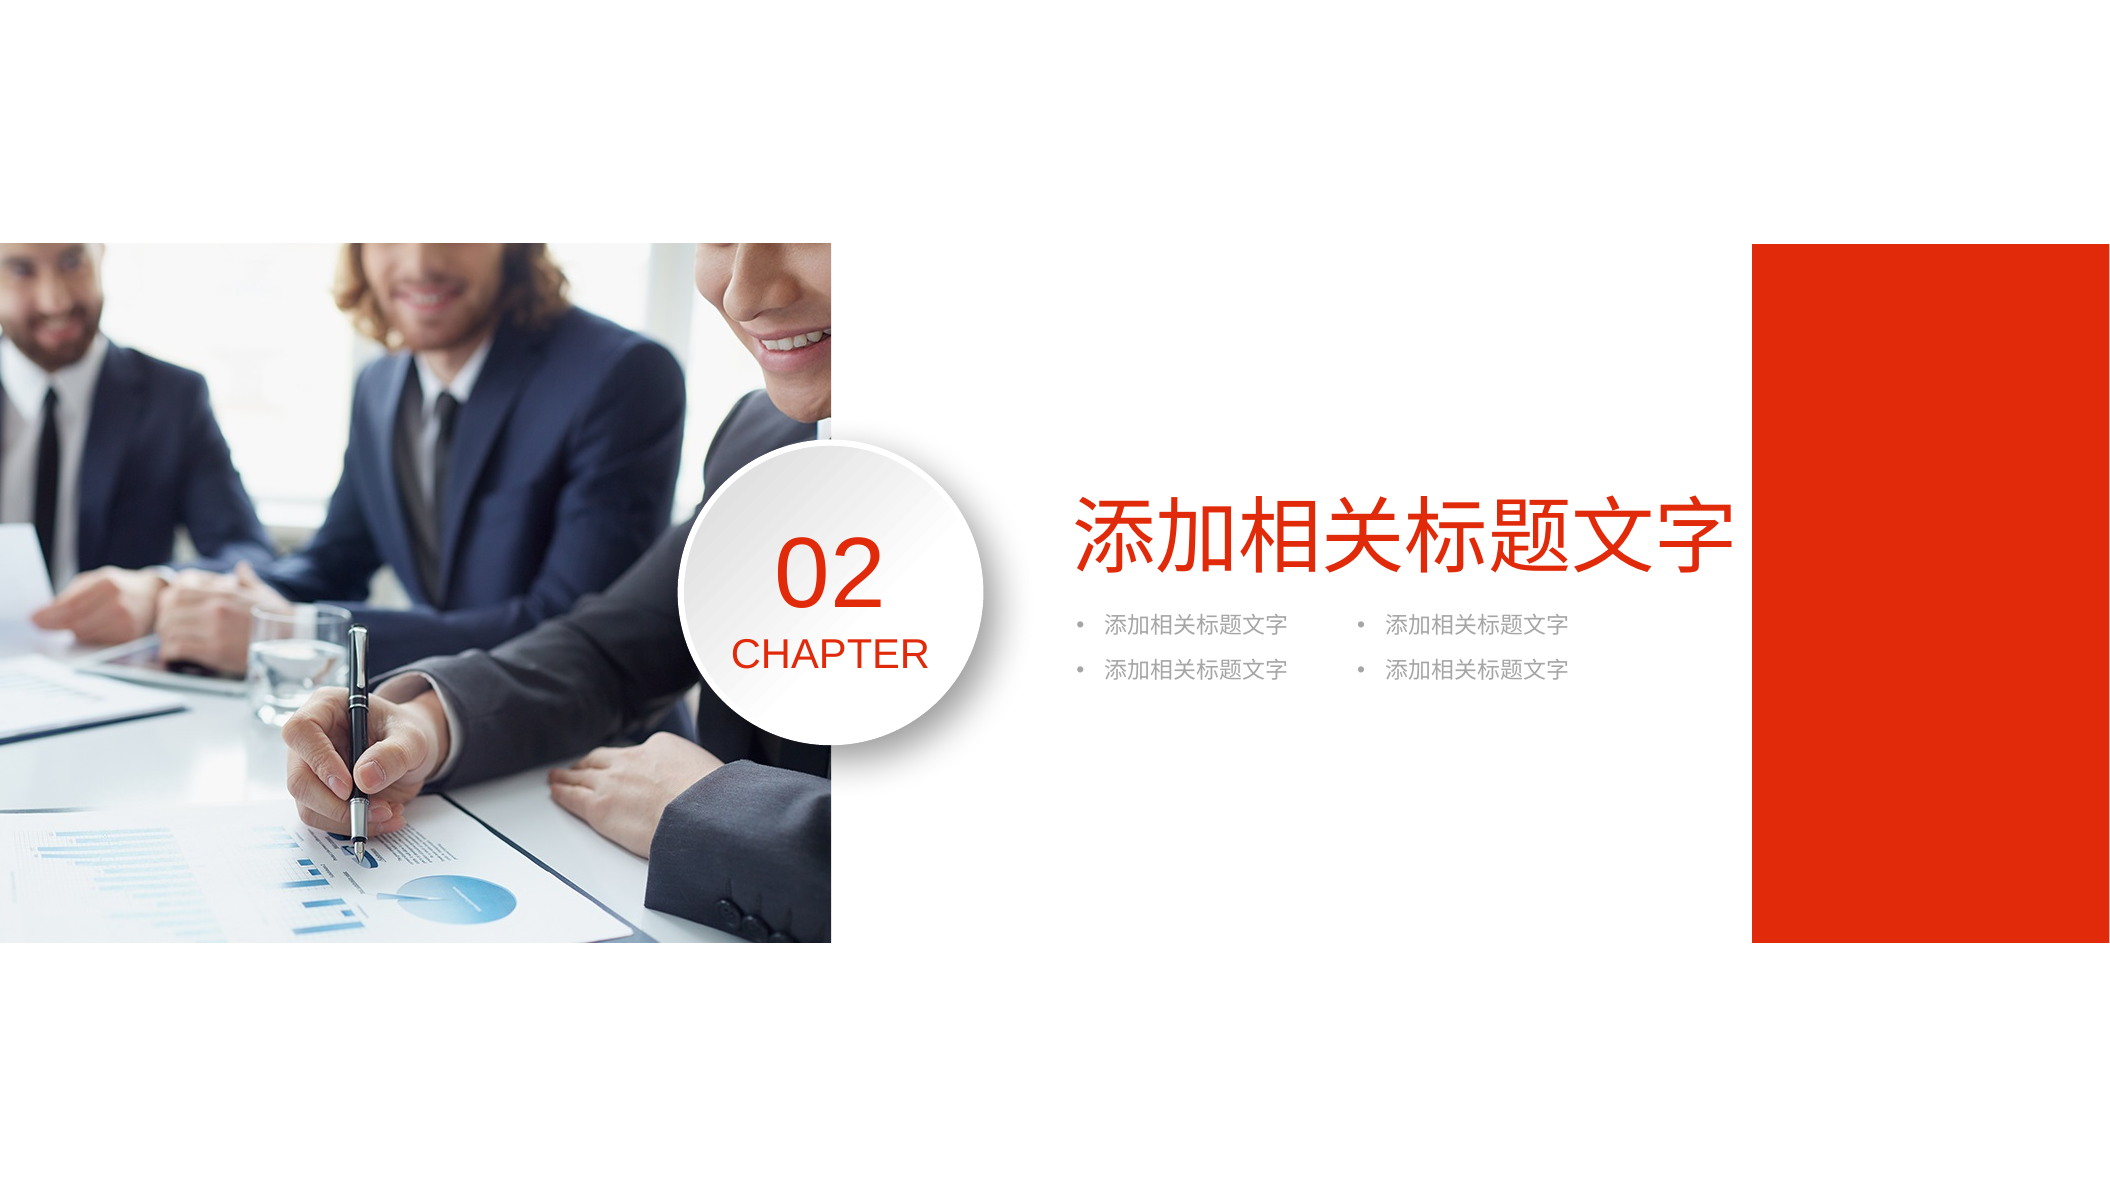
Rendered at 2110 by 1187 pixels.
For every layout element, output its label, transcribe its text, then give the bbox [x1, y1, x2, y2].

text_box 添加相关标题文字 [1061, 603, 1304, 646]
text_box 添加相关标题文字 [1342, 603, 1585, 646]
text_box [0, 243, 832, 943]
text_box 02 CHAPTER [706, 507, 955, 678]
text_box [1751, 243, 2110, 943]
text_box 添加相关标题文字 [1061, 648, 1304, 691]
text_box [679, 441, 982, 744]
text_box 添加相关标题文字 [1072, 483, 1752, 584]
text_box 添加相关标题文字 [1342, 648, 1585, 691]
